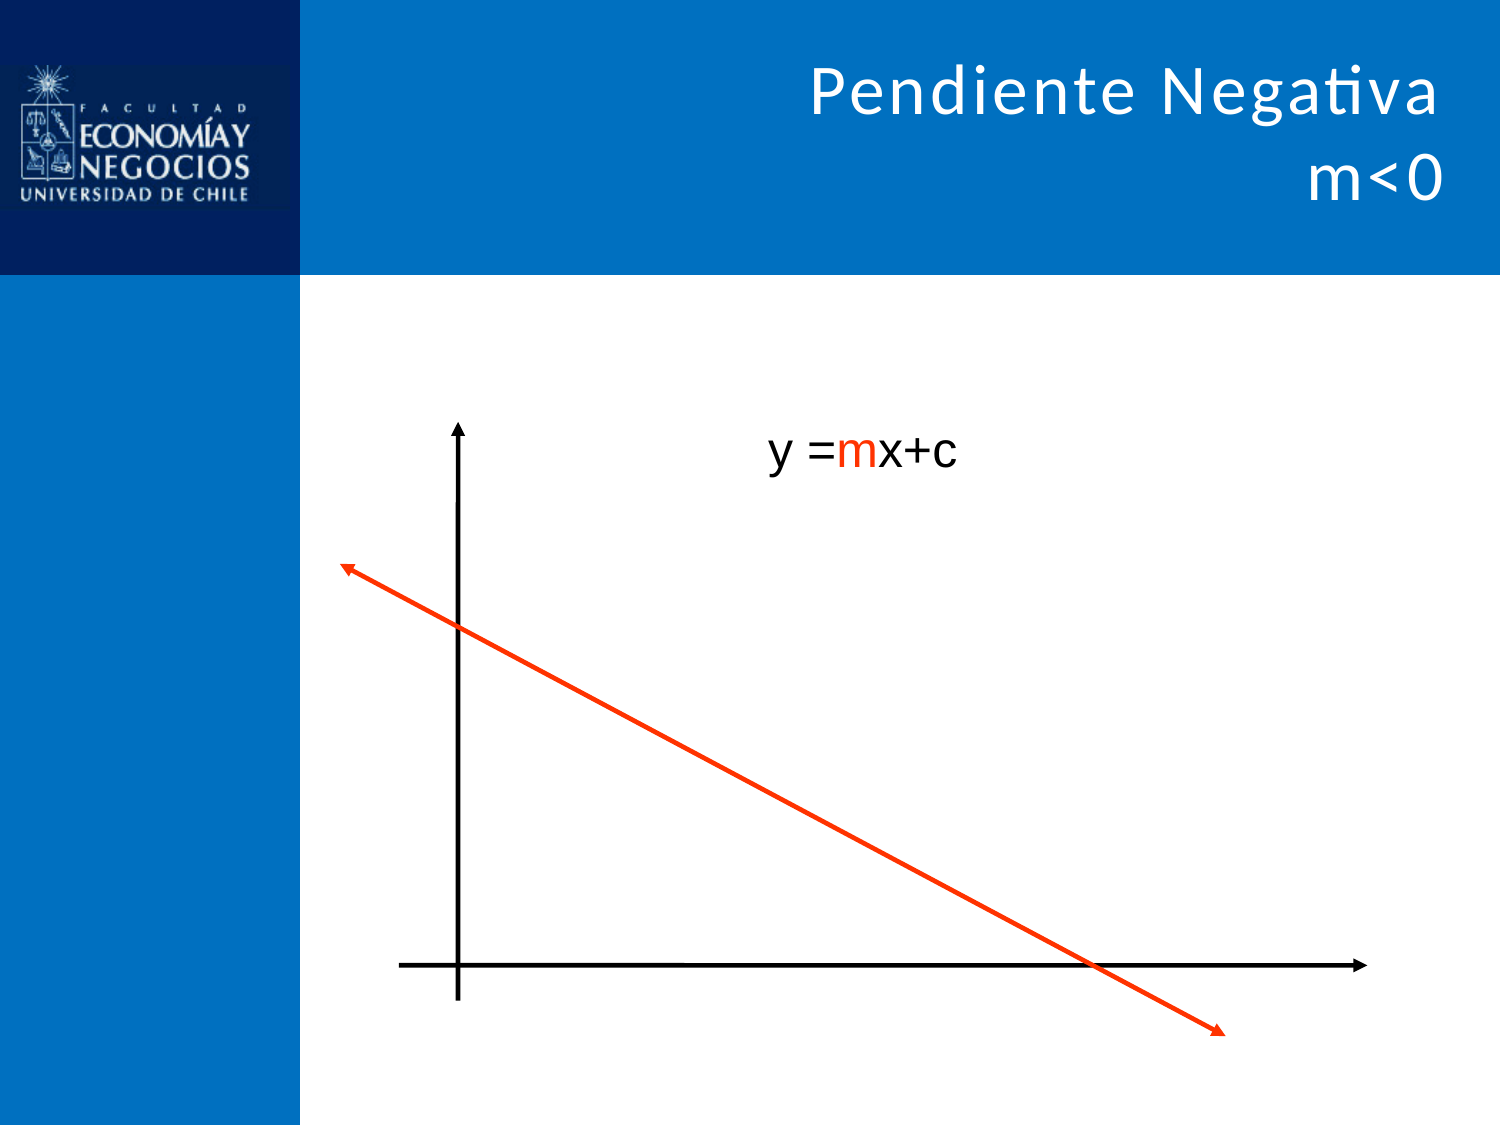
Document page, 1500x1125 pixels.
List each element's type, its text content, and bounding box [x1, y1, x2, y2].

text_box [339, 409, 1368, 1037]
title Pendiente Negativa m<0 [433, 35, 1459, 223]
picture [0, 64, 290, 211]
